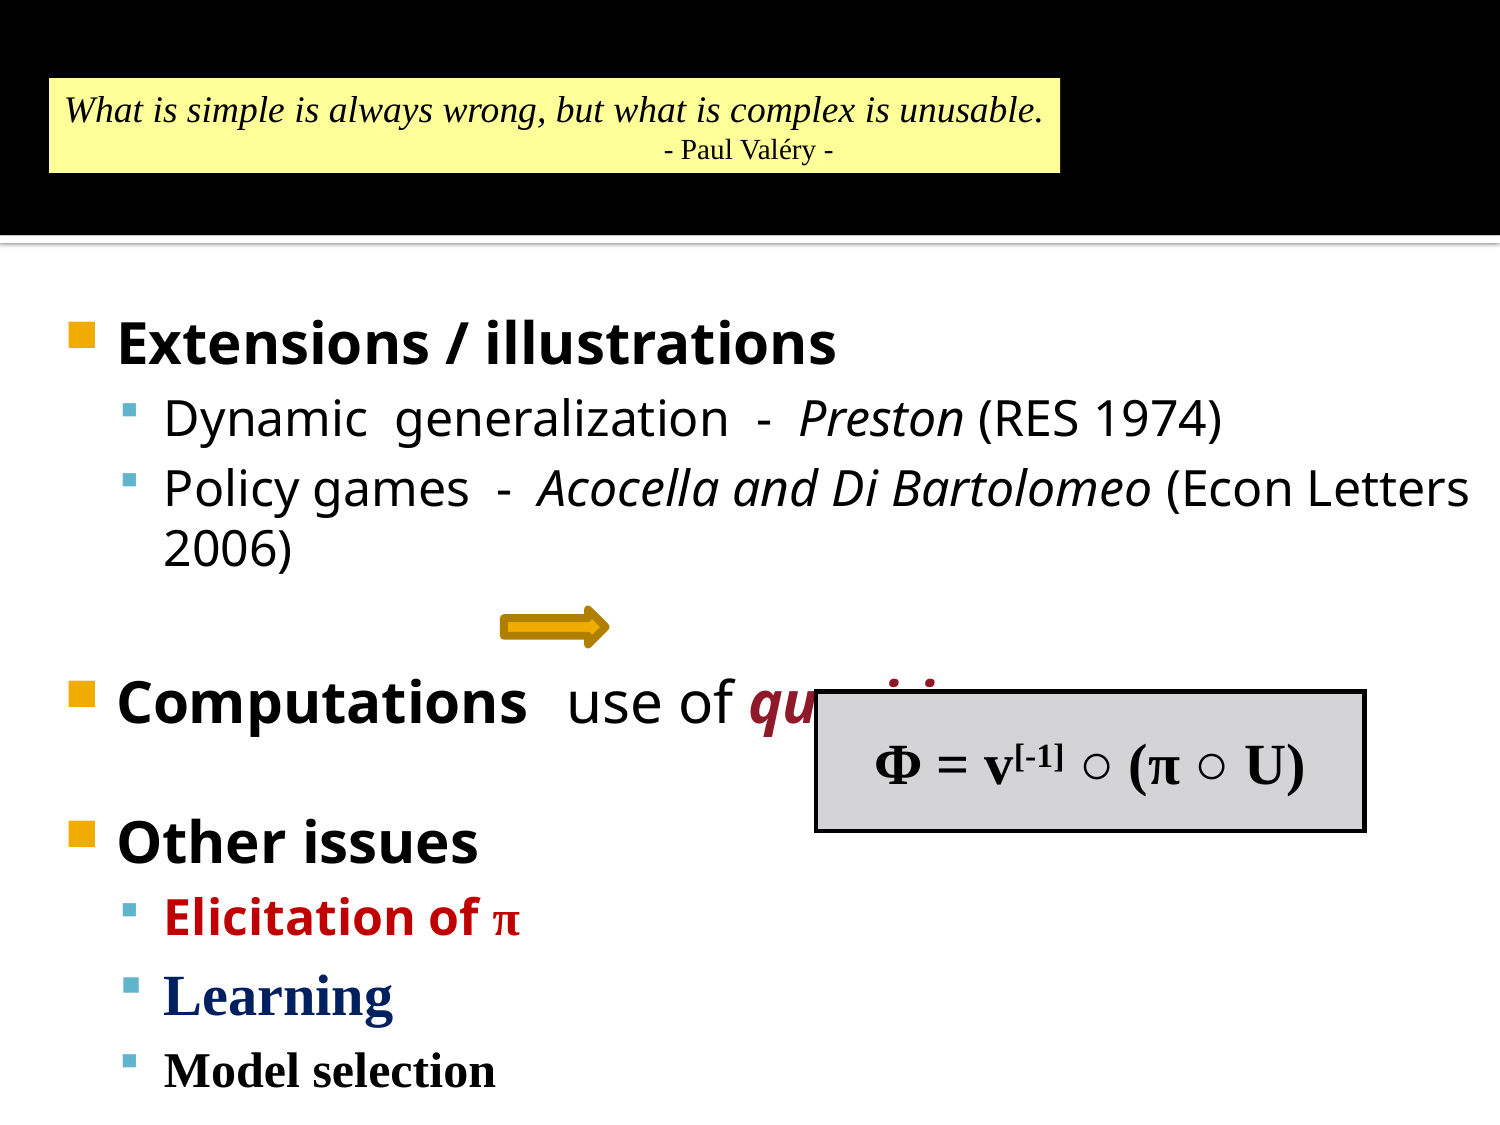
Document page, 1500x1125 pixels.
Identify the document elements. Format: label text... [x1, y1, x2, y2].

text_box Φ = v[-1] ○ (π ○ U) [815, 691, 1365, 832]
list Extensions / illustrations Dynamic generalization - Preston (RES 1974) Policy games - Acocella and Di Bartolomeo (Econ Letters 2006) Computations use of quasi-inverses Other issues Elicitation of π Learning Model selection [34, 290, 1500, 1051]
title Concluding remarks [75, 25, 1425, 211]
text_box [499, 605, 610, 649]
text_box What is simple is always wrong, but what is complex is unusable. - Paul Valéry - [49, 78, 1061, 173]
